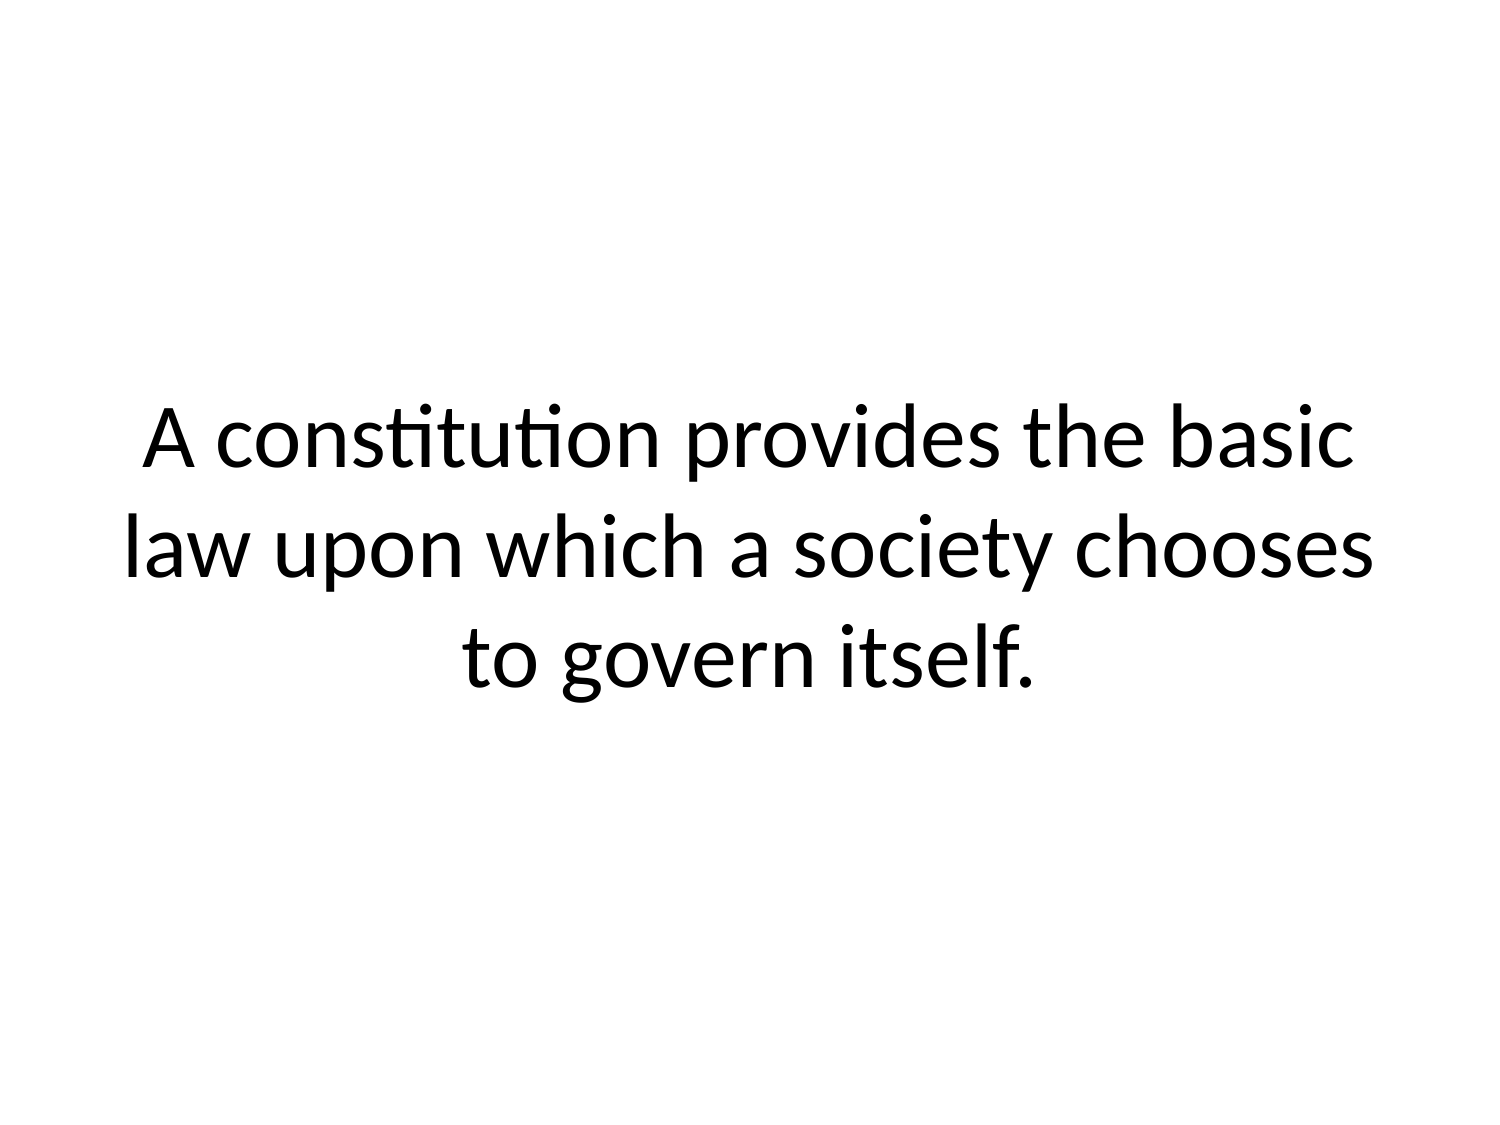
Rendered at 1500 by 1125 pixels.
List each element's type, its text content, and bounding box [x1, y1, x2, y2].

title A constitution provides the basic law upon which a society chooses to govern itself. [75, 45, 1425, 1038]
